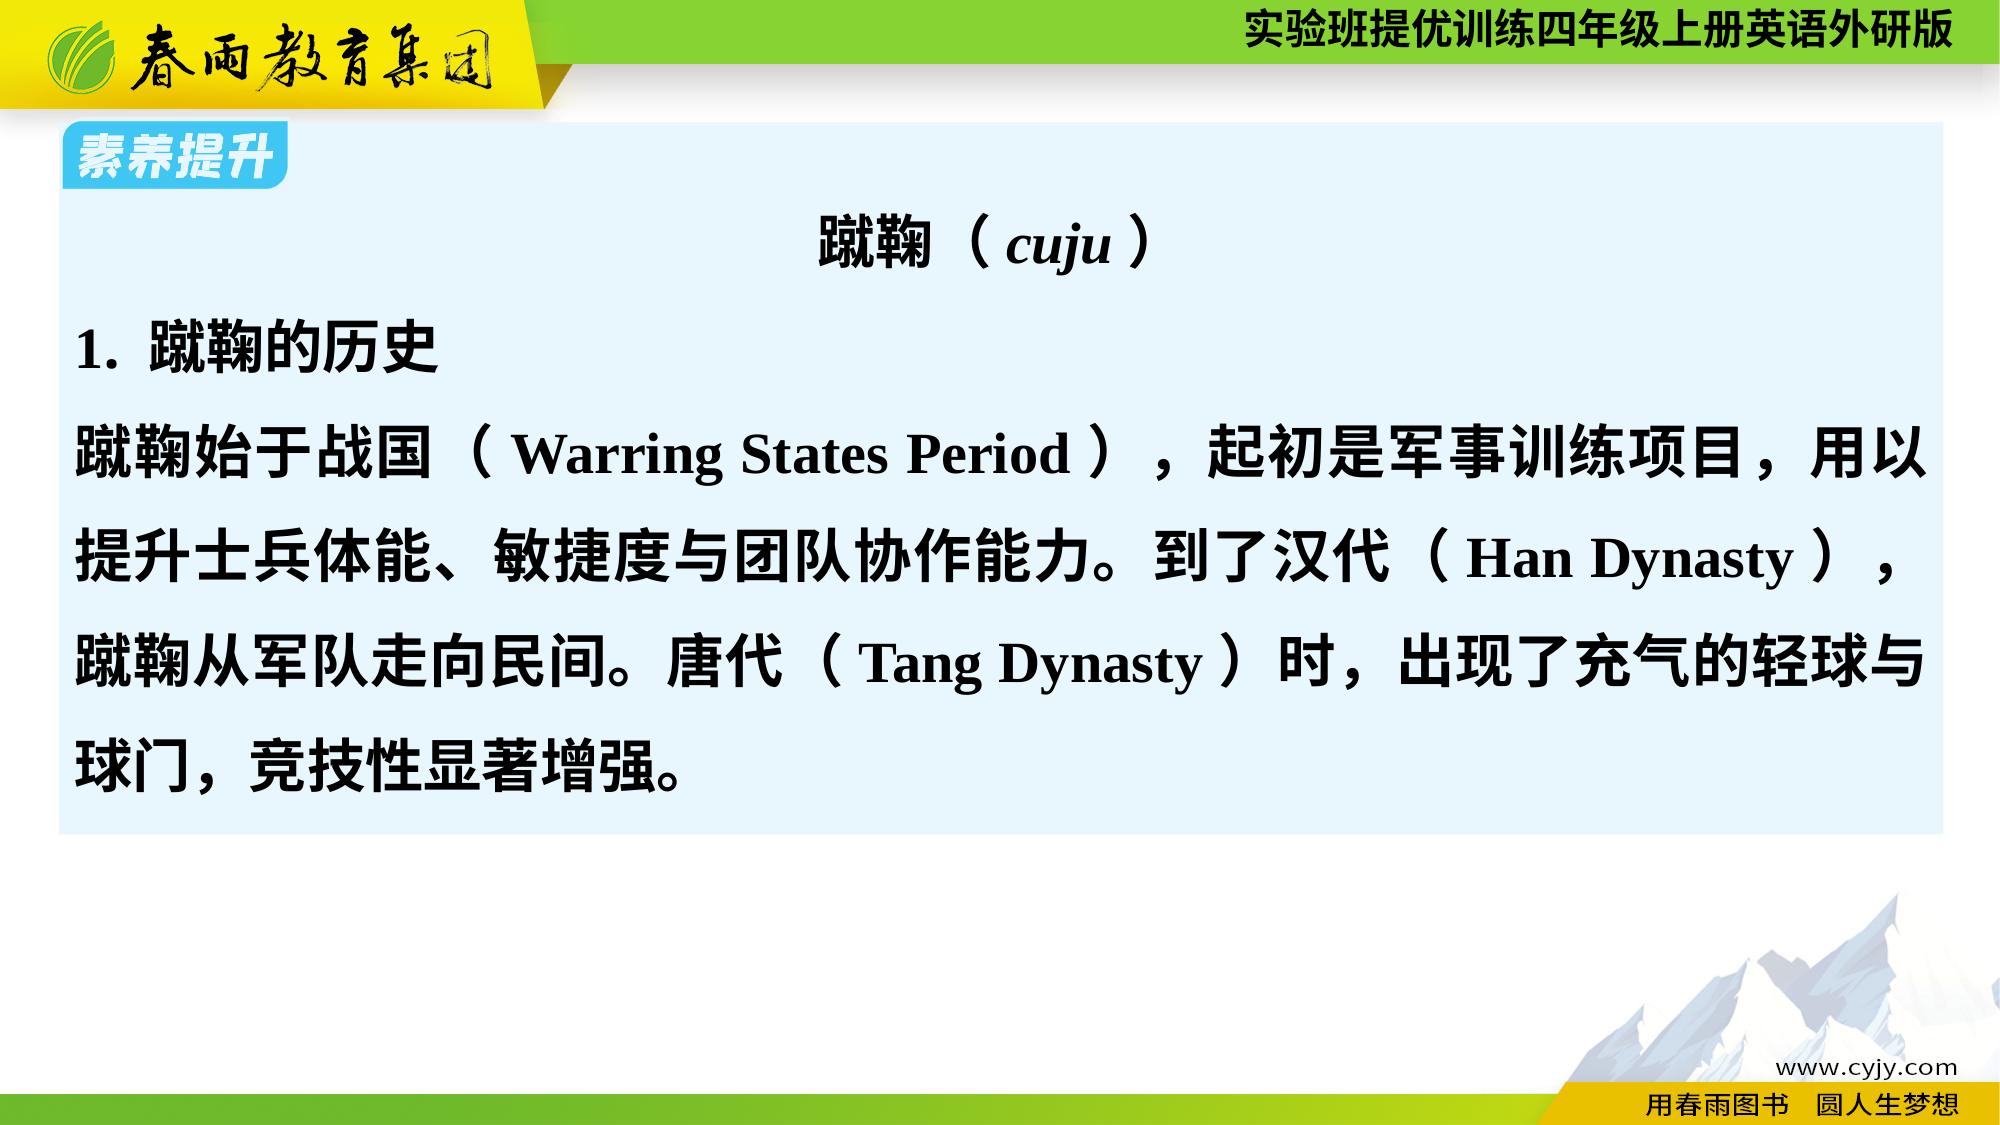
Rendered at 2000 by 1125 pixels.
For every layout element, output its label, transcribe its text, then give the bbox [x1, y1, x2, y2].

picture [0, 0, 2000, 1125]
list 蹴鞠（cuju） 1. 蹴鞠的历史 蹴鞠始于战国（Warring States Period），起初是军事训练项目，用以提升士兵体能、敏捷度与团队协作能力。到了汉代（Han Dynasty），蹴鞠从军队走向民间。唐代（Tang Dynasty）时，出现了充气的轻球与球门，竞技性显著增强。 [59, 122, 1944, 835]
